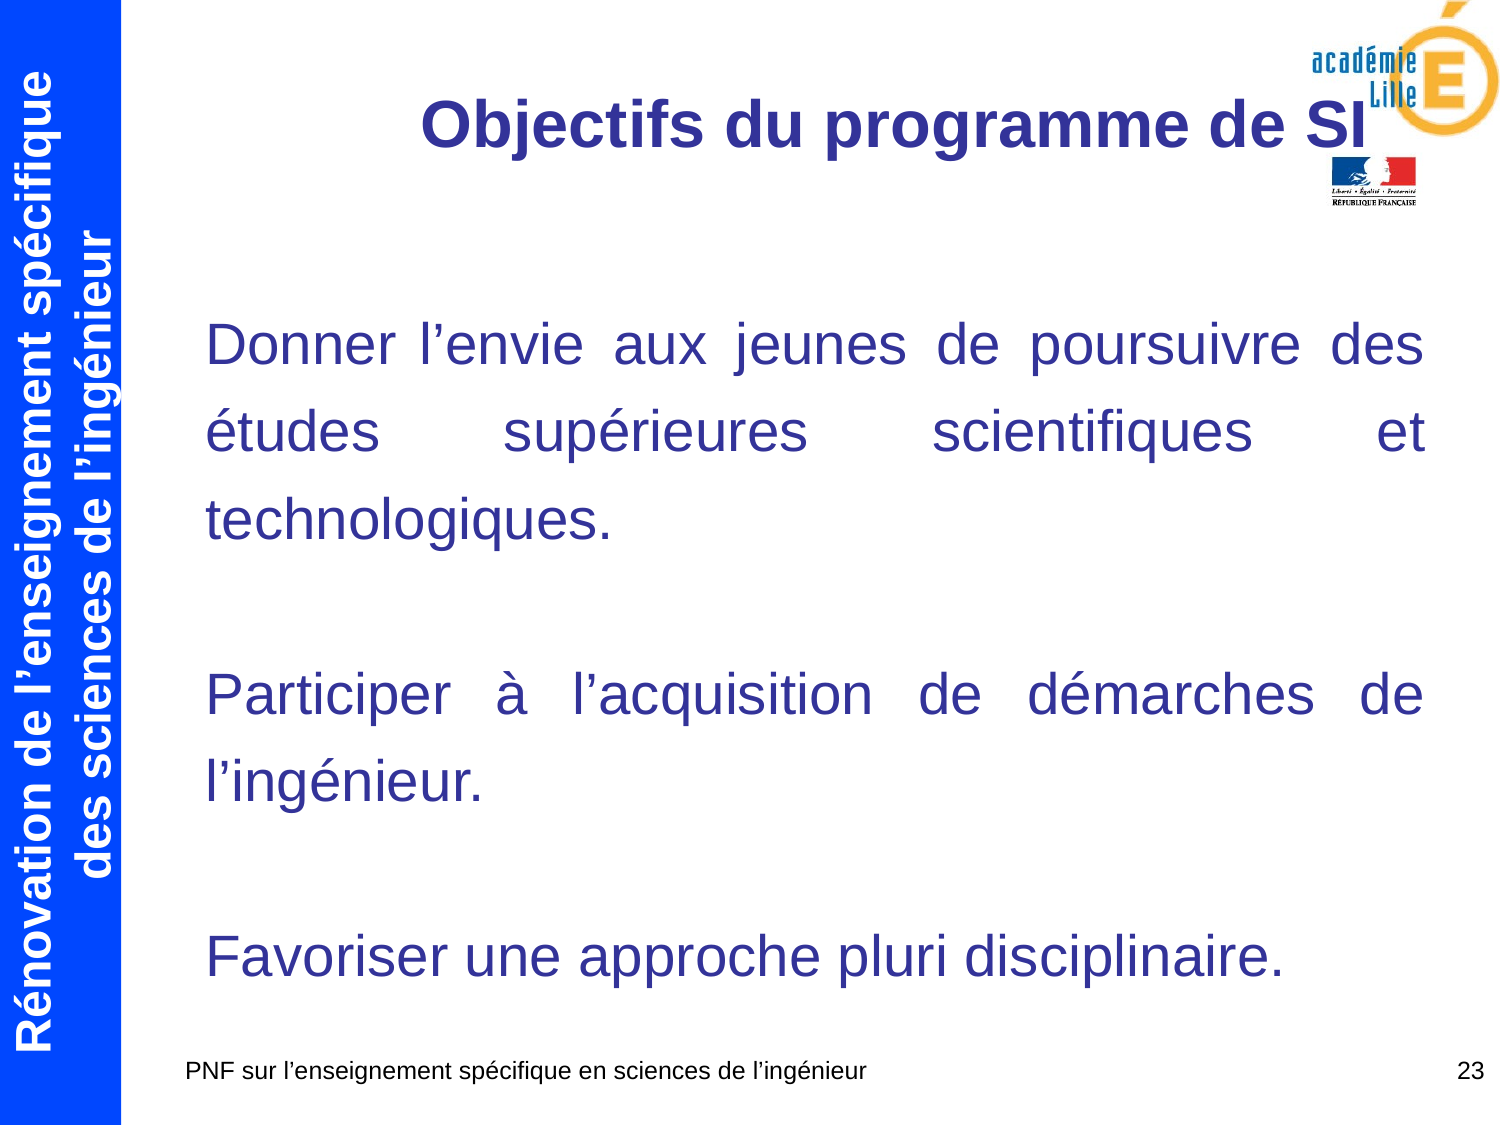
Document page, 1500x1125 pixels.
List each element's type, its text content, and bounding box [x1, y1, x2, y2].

slide_number 23 [1149, 1046, 1500, 1125]
picture [1312, 0, 1500, 206]
text_box Objectifs du programme de SI [339, 53, 1450, 168]
text_box Donner l’envie aux jeunes de poursuivre des études supérieures scientifiques et technologiques. Participer à l’acquisition de démarches de l’ingénieur. Favoriser une approche pluri disciplinaire. [190, 281, 1442, 996]
footer PNF sur l’enseignement spécifique en sciences de l’ingénieur [115, 1046, 938, 1125]
